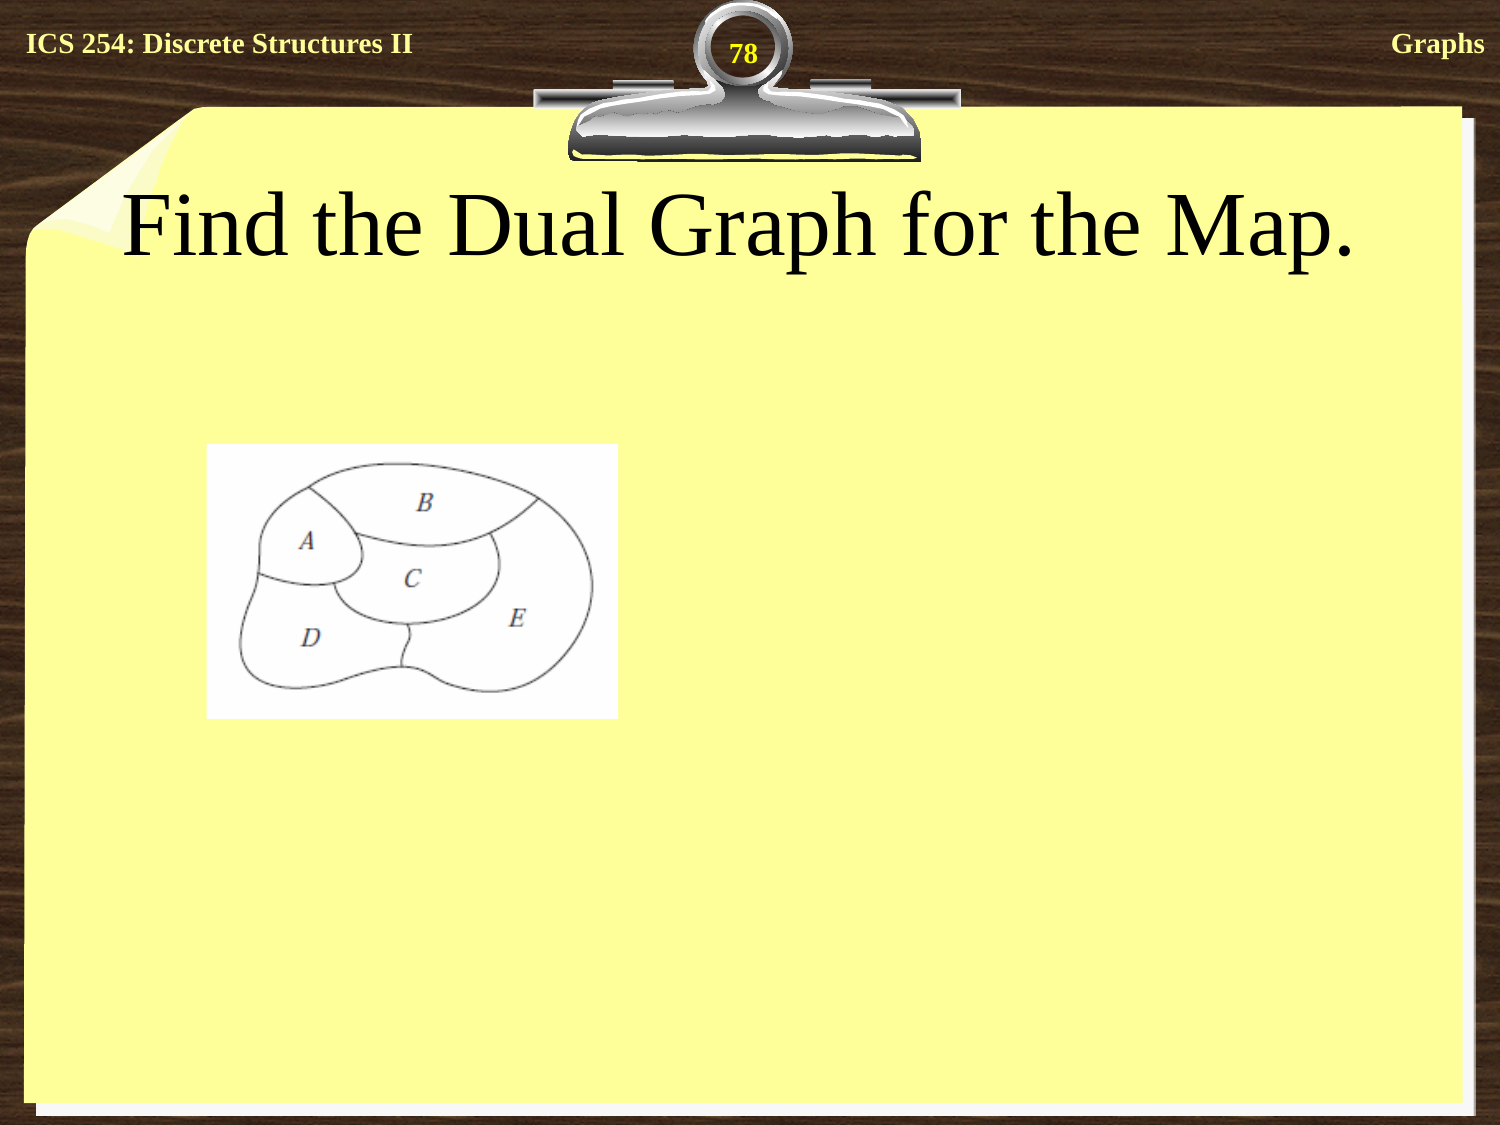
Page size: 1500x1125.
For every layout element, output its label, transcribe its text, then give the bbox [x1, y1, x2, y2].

picture [0, 0, 1500, 1125]
title Find the Dual Graph for the Map. [77, 125, 1403, 313]
slide_number 78 [394, 18, 774, 84]
picture [673, 84, 708, 89]
picture [206, 444, 619, 720]
